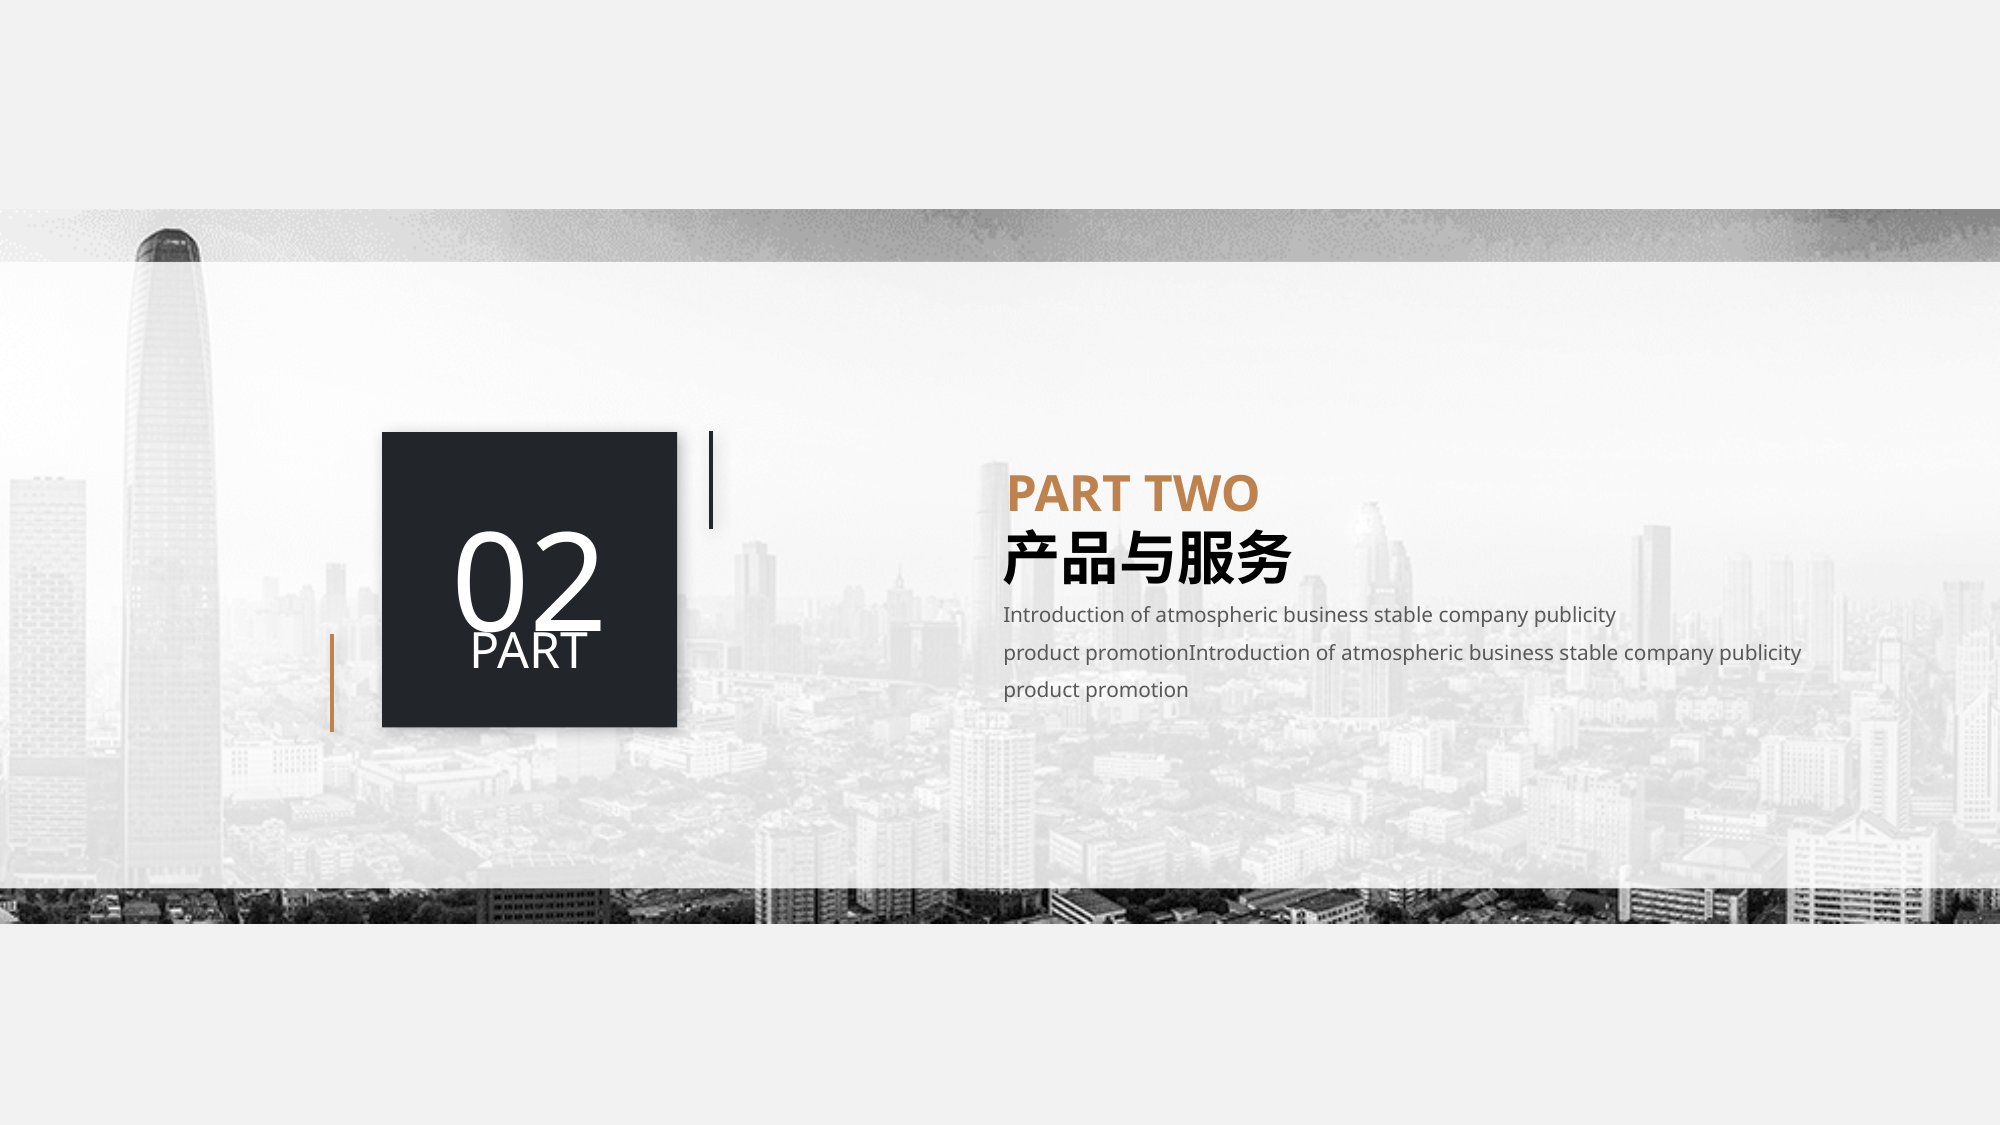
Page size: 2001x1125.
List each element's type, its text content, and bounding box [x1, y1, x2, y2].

text_box Introduction of atmospheric business stable company publicity product promotionIntroduction of atmospheric business stable company publicity product promotion [988, 582, 1873, 747]
text_box [0, 261, 2000, 890]
text_box [0, 209, 2000, 261]
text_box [382, 432, 678, 728]
text_box [0, 890, 2000, 925]
text_box PART TWO [990, 453, 1605, 529]
text_box 产品与服务 [987, 513, 1309, 599]
